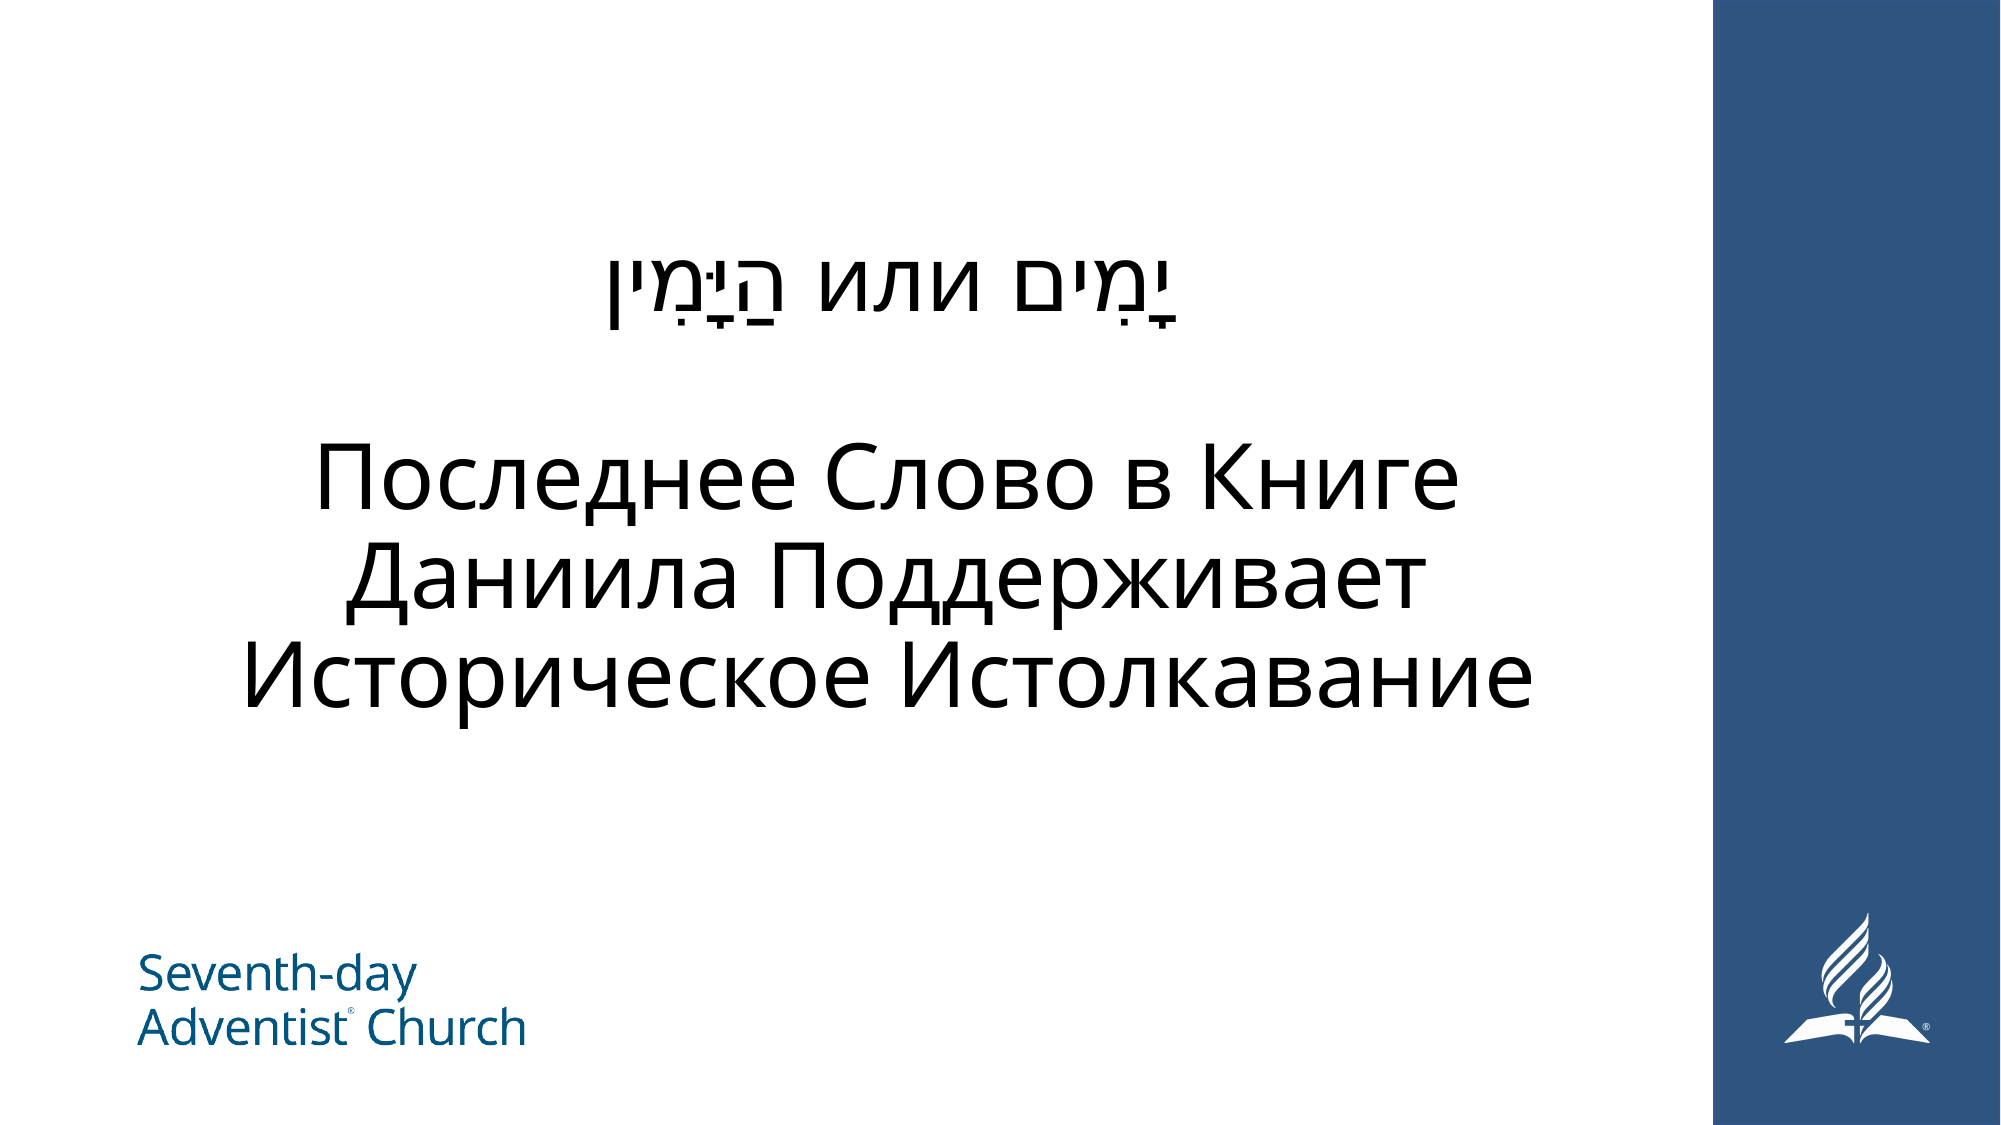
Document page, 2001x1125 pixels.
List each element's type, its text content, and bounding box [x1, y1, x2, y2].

picture [1771, 892, 1943, 1064]
picture [120, 911, 537, 1073]
title הַיָּמִין или יָמִים Последнее Слово в Книге Даниила Поддерживает Историческое Истолкавание [137, 59, 1639, 900]
